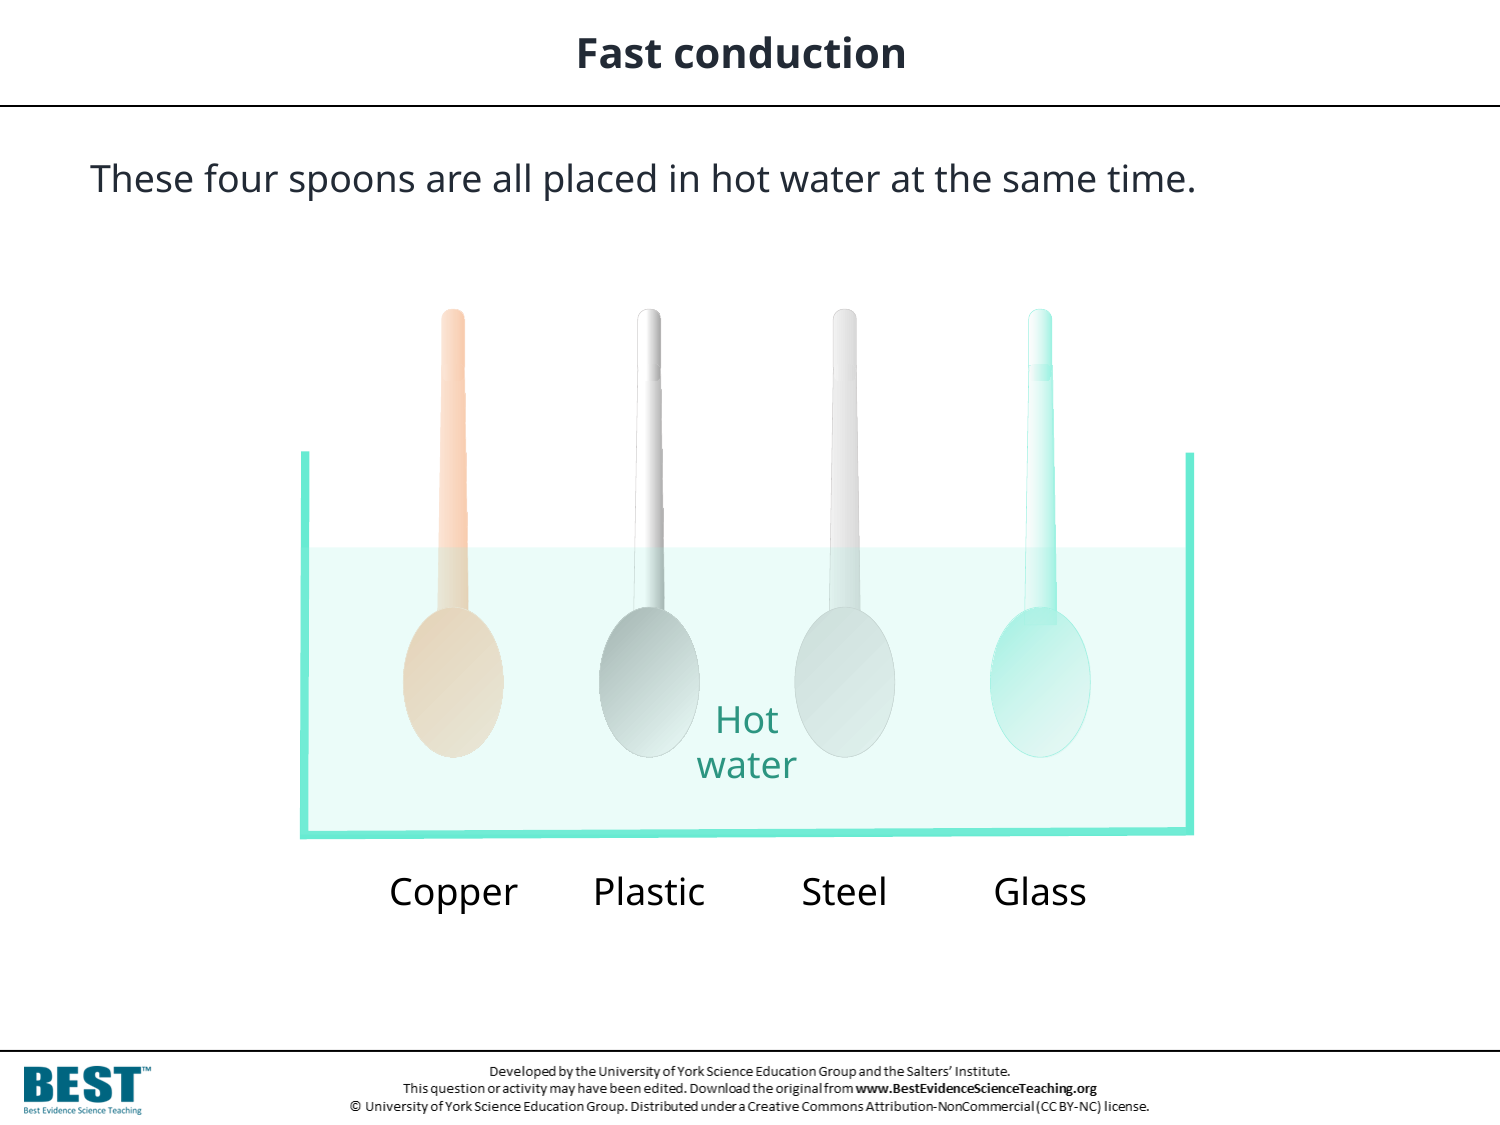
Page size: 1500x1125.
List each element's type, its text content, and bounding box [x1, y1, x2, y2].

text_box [300, 309, 1190, 922]
picture [0, 105, 1500, 1125]
text_box Fast conduction [23, 4, 1471, 99]
